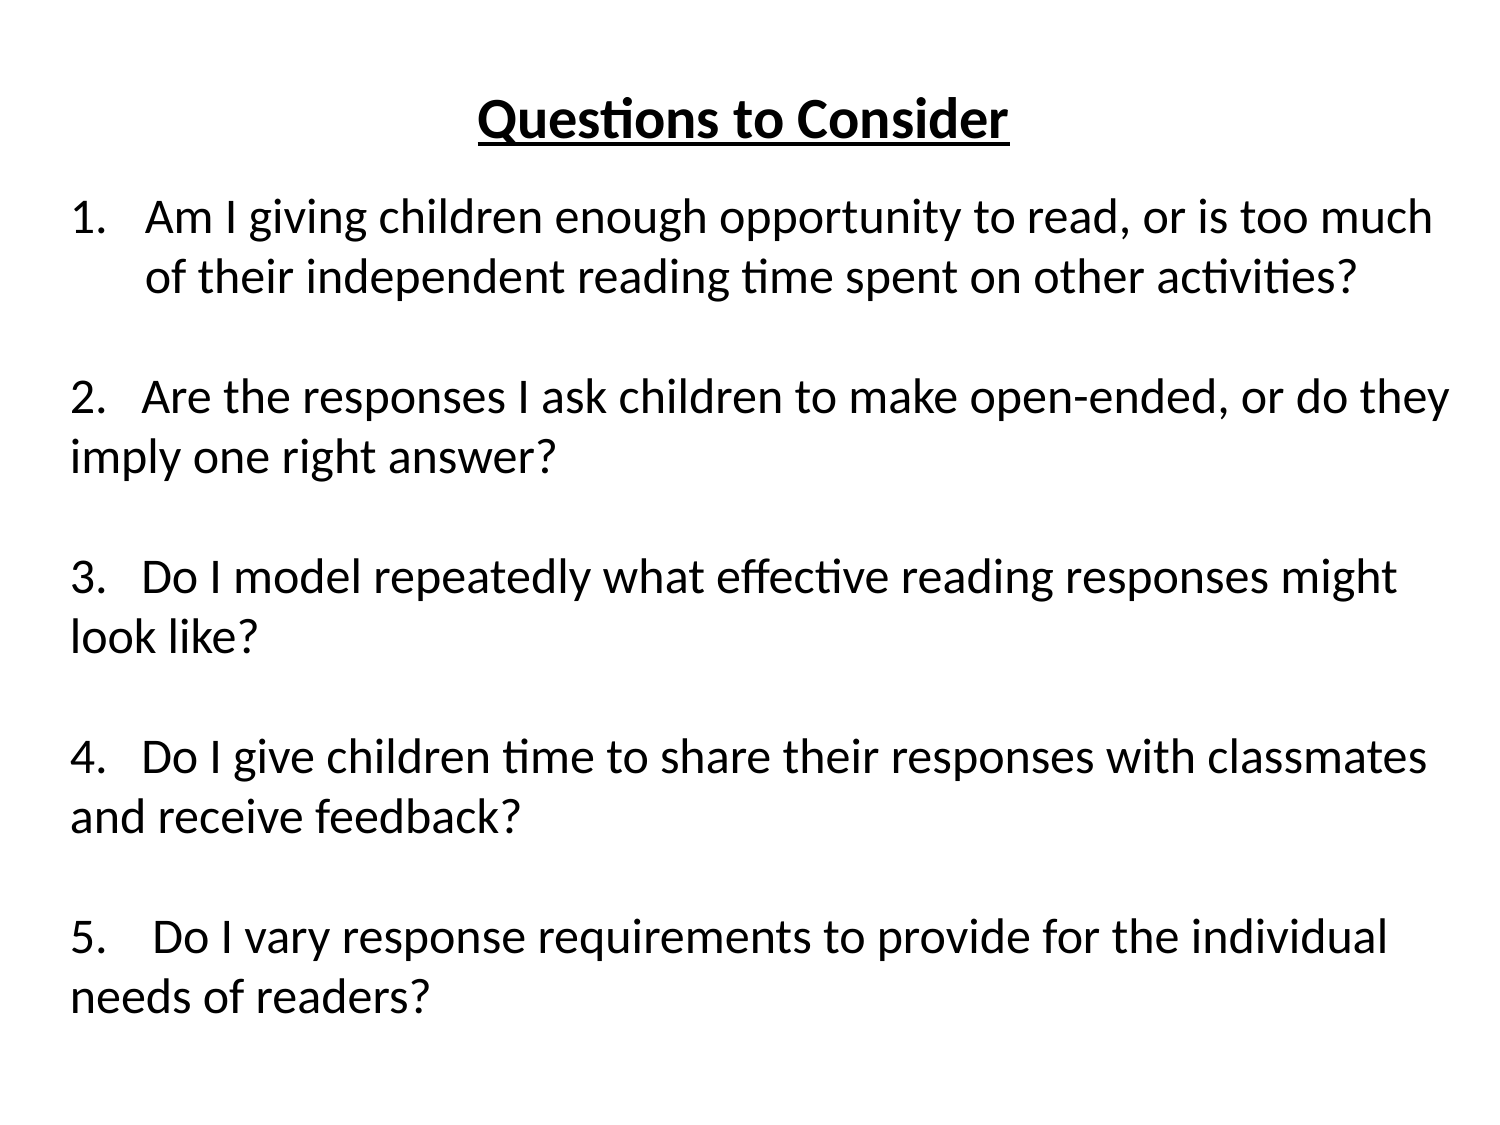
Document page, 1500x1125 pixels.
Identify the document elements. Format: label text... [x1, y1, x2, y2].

text_box Am I giving children enough opportunity to read, or is too much of their independent reading time spent on other activities? 2. Are the responses I ask children to make open-ended, or do they imply one right answer? 3. Do I model repeatedly what effective reading responses might look like? 4. Do I give children time to share their responses with classmates and receive feedback? 5. Do I vary response requirements to provide for the individual needs of readers? [54, 176, 1470, 1032]
text_box Questions to Consider [306, 72, 1181, 158]
